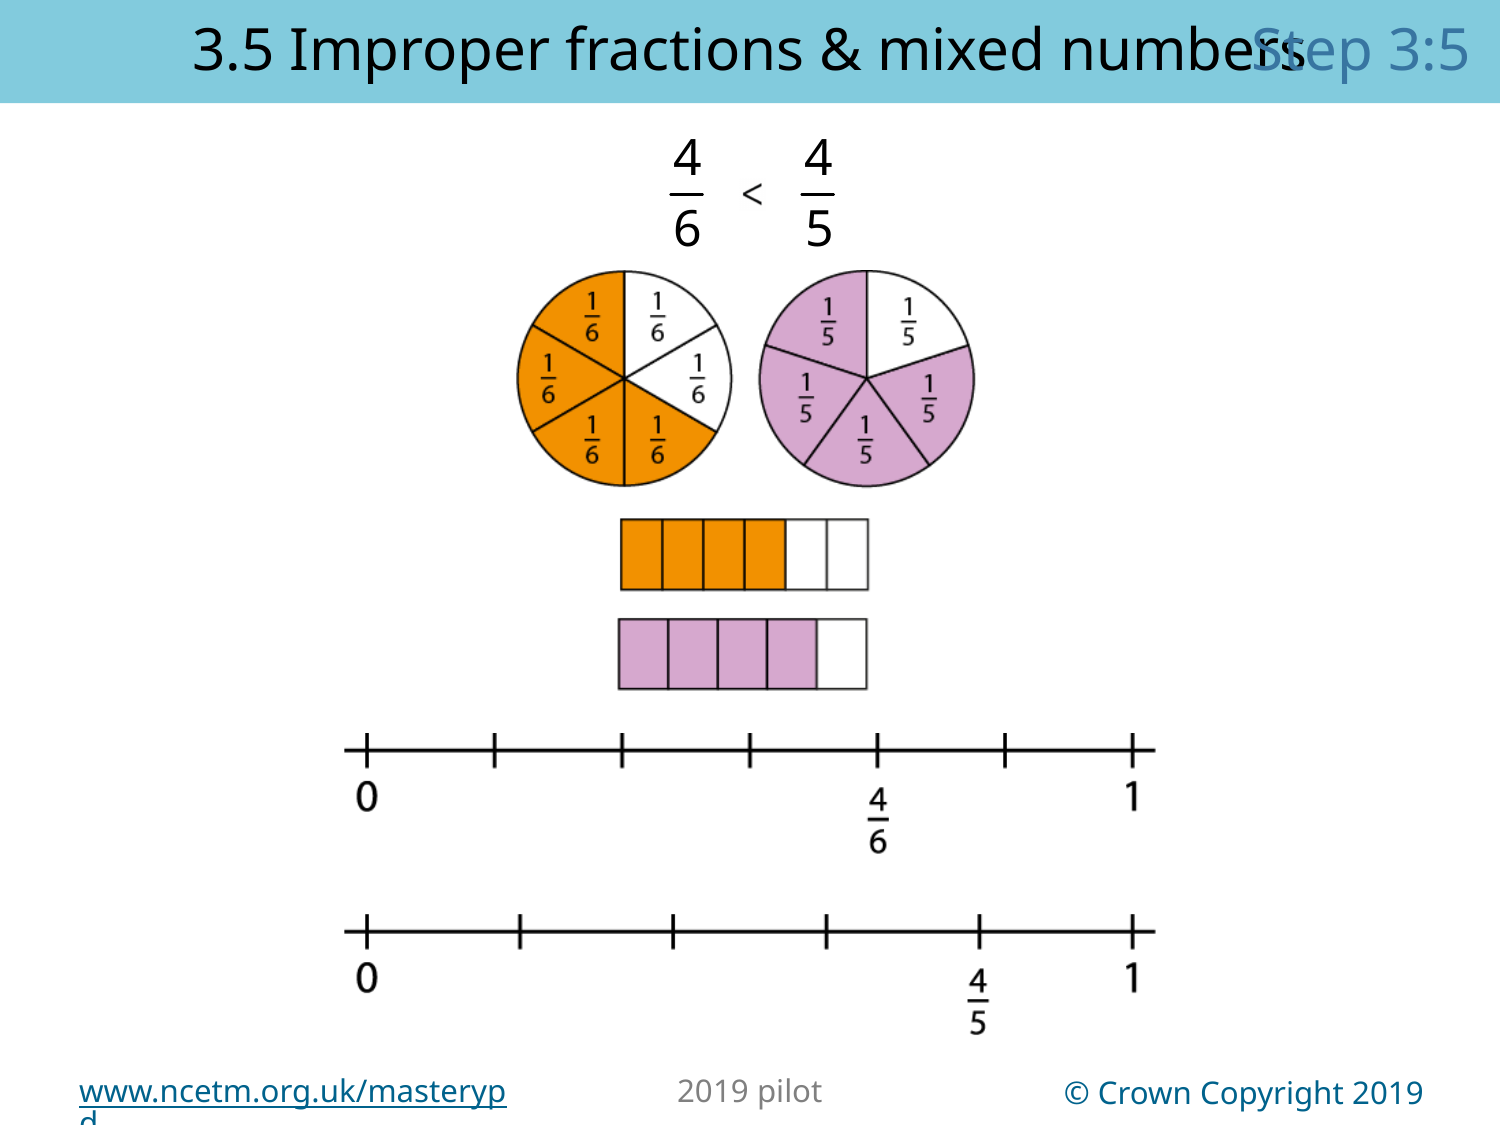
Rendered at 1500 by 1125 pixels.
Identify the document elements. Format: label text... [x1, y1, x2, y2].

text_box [797, 132, 840, 253]
picture [511, 270, 989, 725]
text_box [666, 132, 708, 253]
picture [251, 733, 1259, 1056]
list Step 3:5 [0, 0, 1500, 104]
picture [739, 178, 766, 211]
